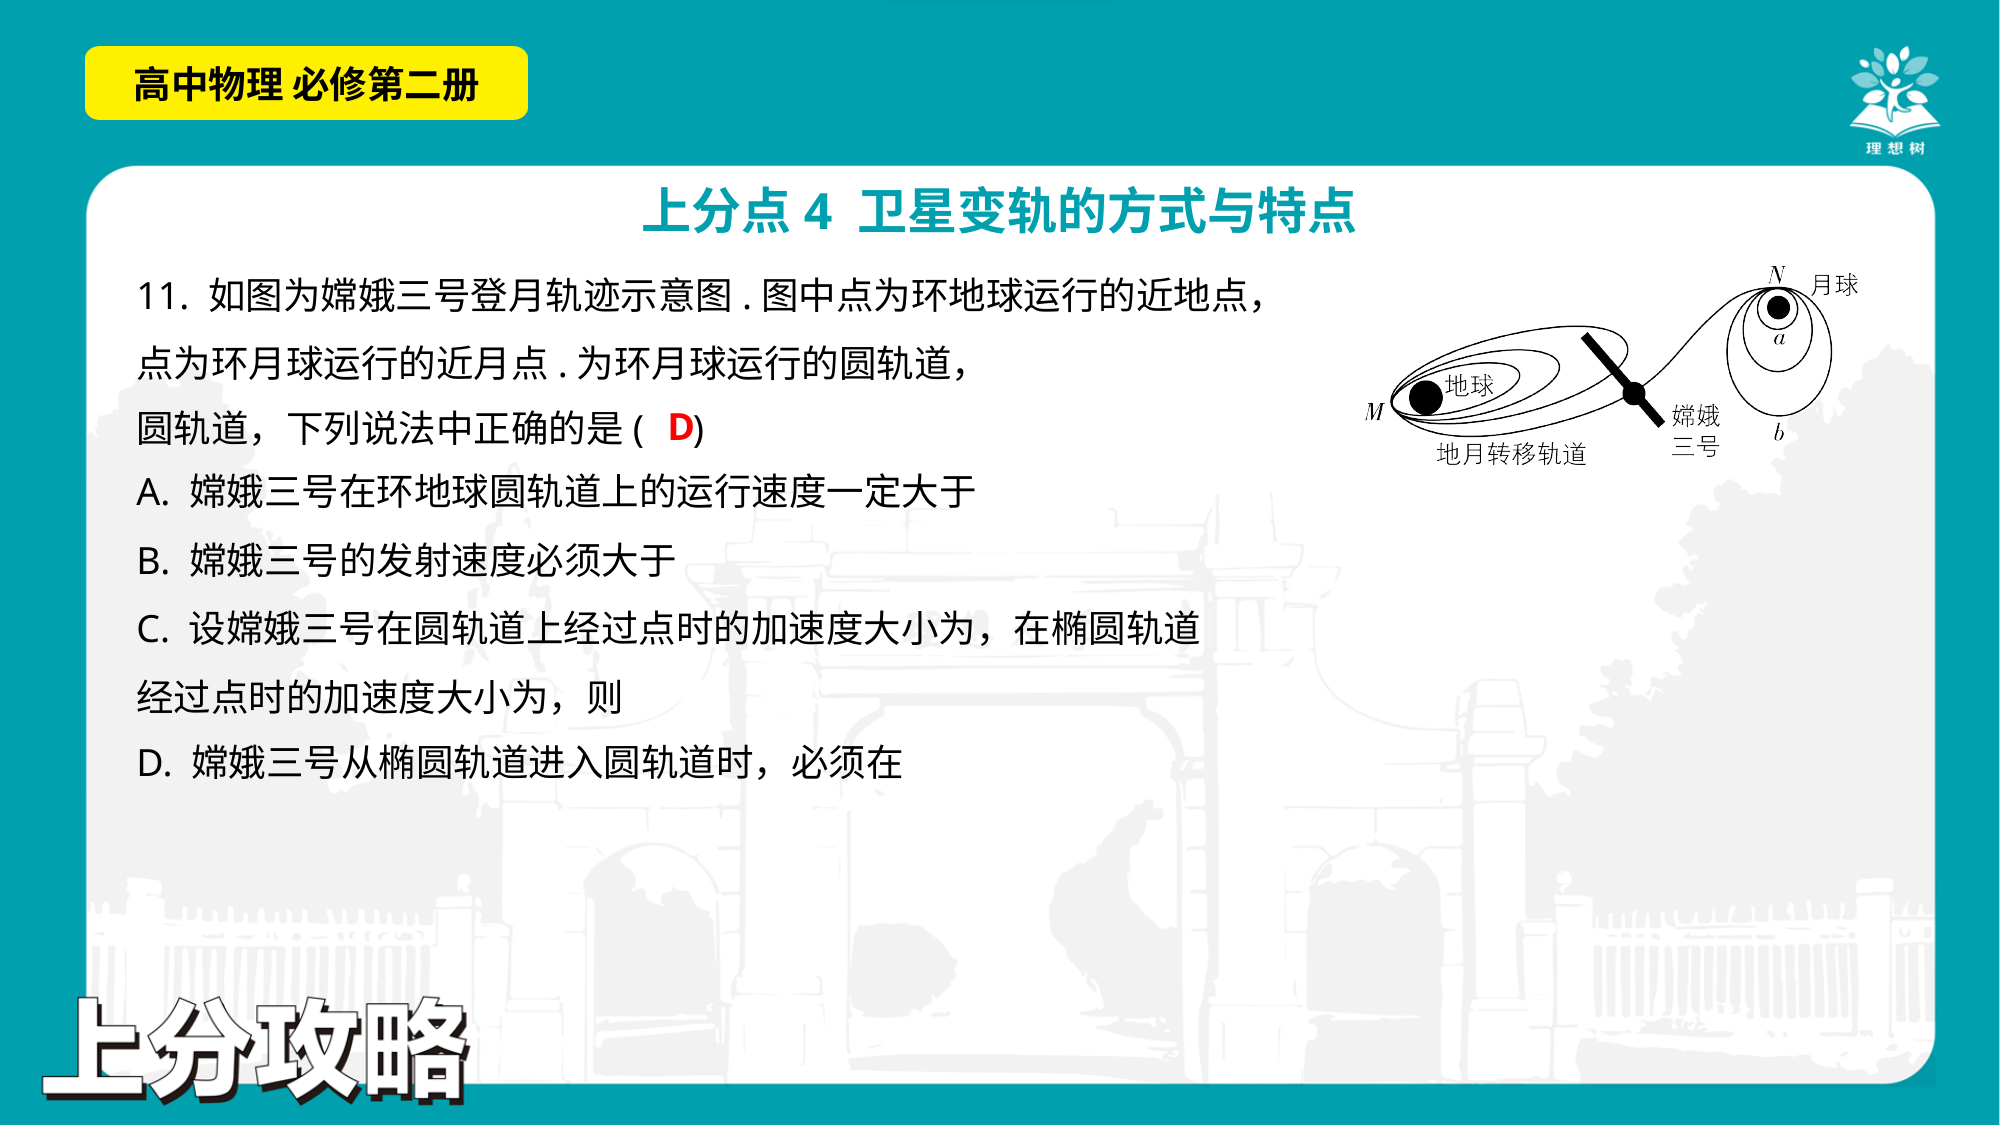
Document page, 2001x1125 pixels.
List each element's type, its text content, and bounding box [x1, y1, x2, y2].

text_box D [654, 383, 709, 442]
picture [0, 0, 2000, 1125]
